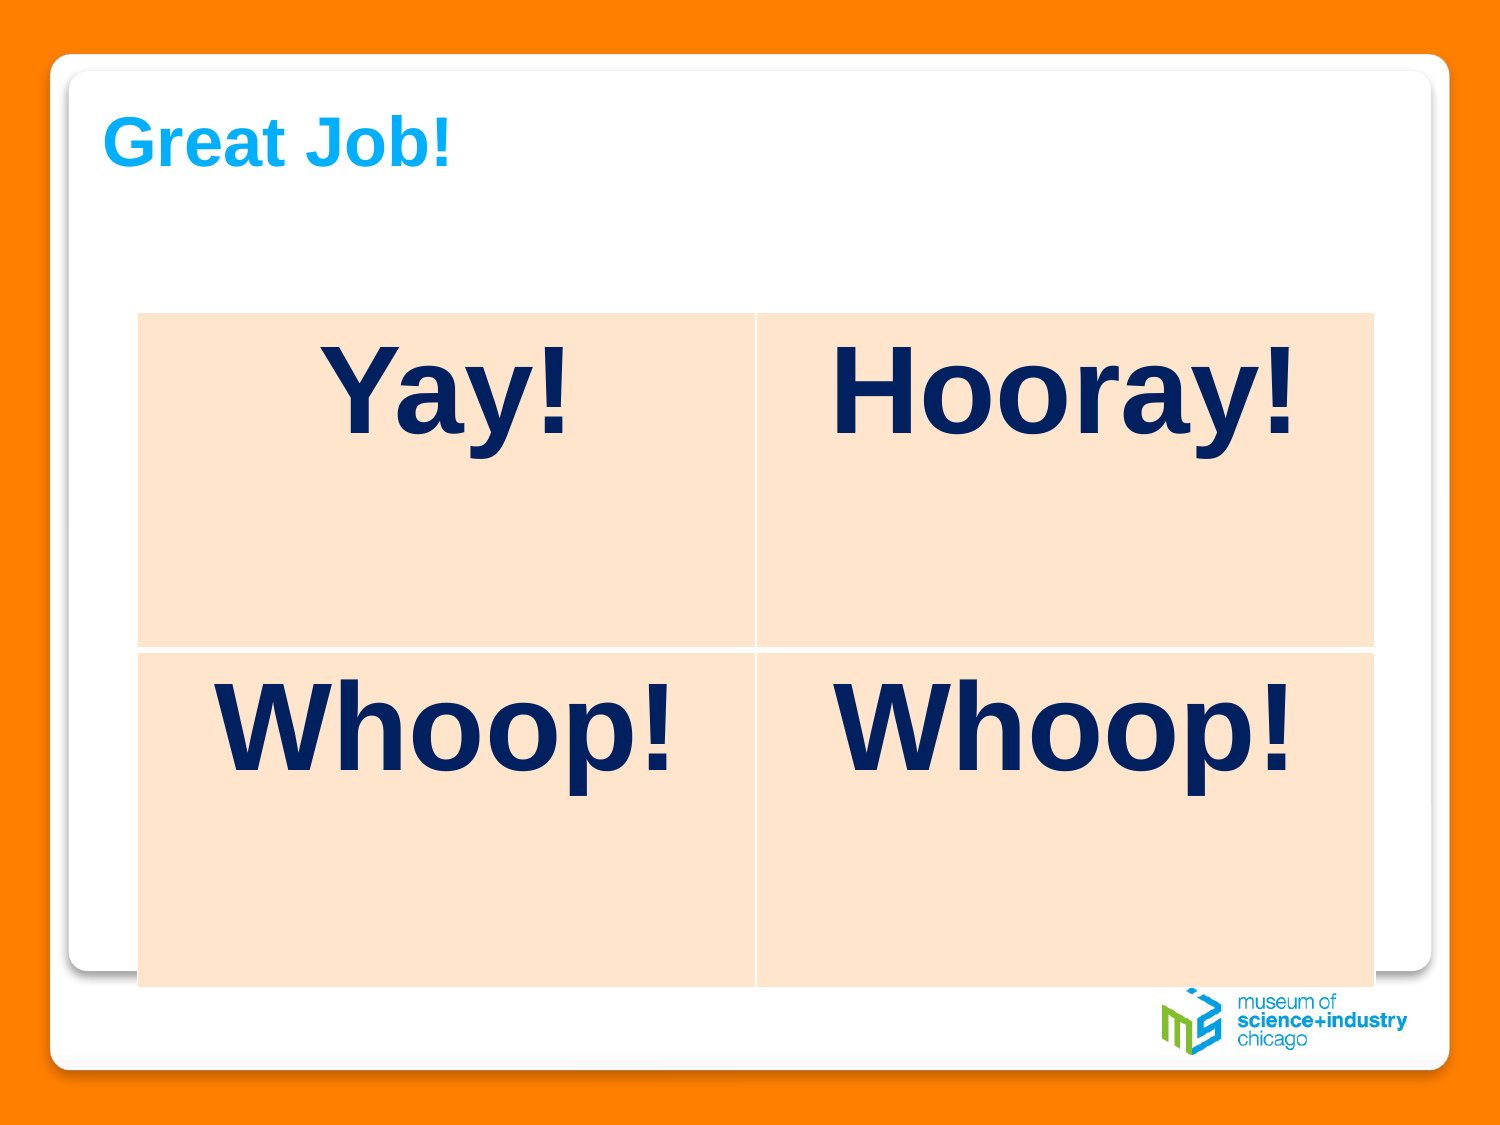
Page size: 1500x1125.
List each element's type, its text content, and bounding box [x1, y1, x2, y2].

table_header Yay! [138, 313, 755, 647]
table_cell Whoop! [138, 653, 755, 987]
table_cell Whoop! [757, 653, 1374, 987]
picture [1162, 987, 1407, 1055]
table_header Hooray! [757, 313, 1374, 647]
title Great Job! [87, 87, 1430, 188]
